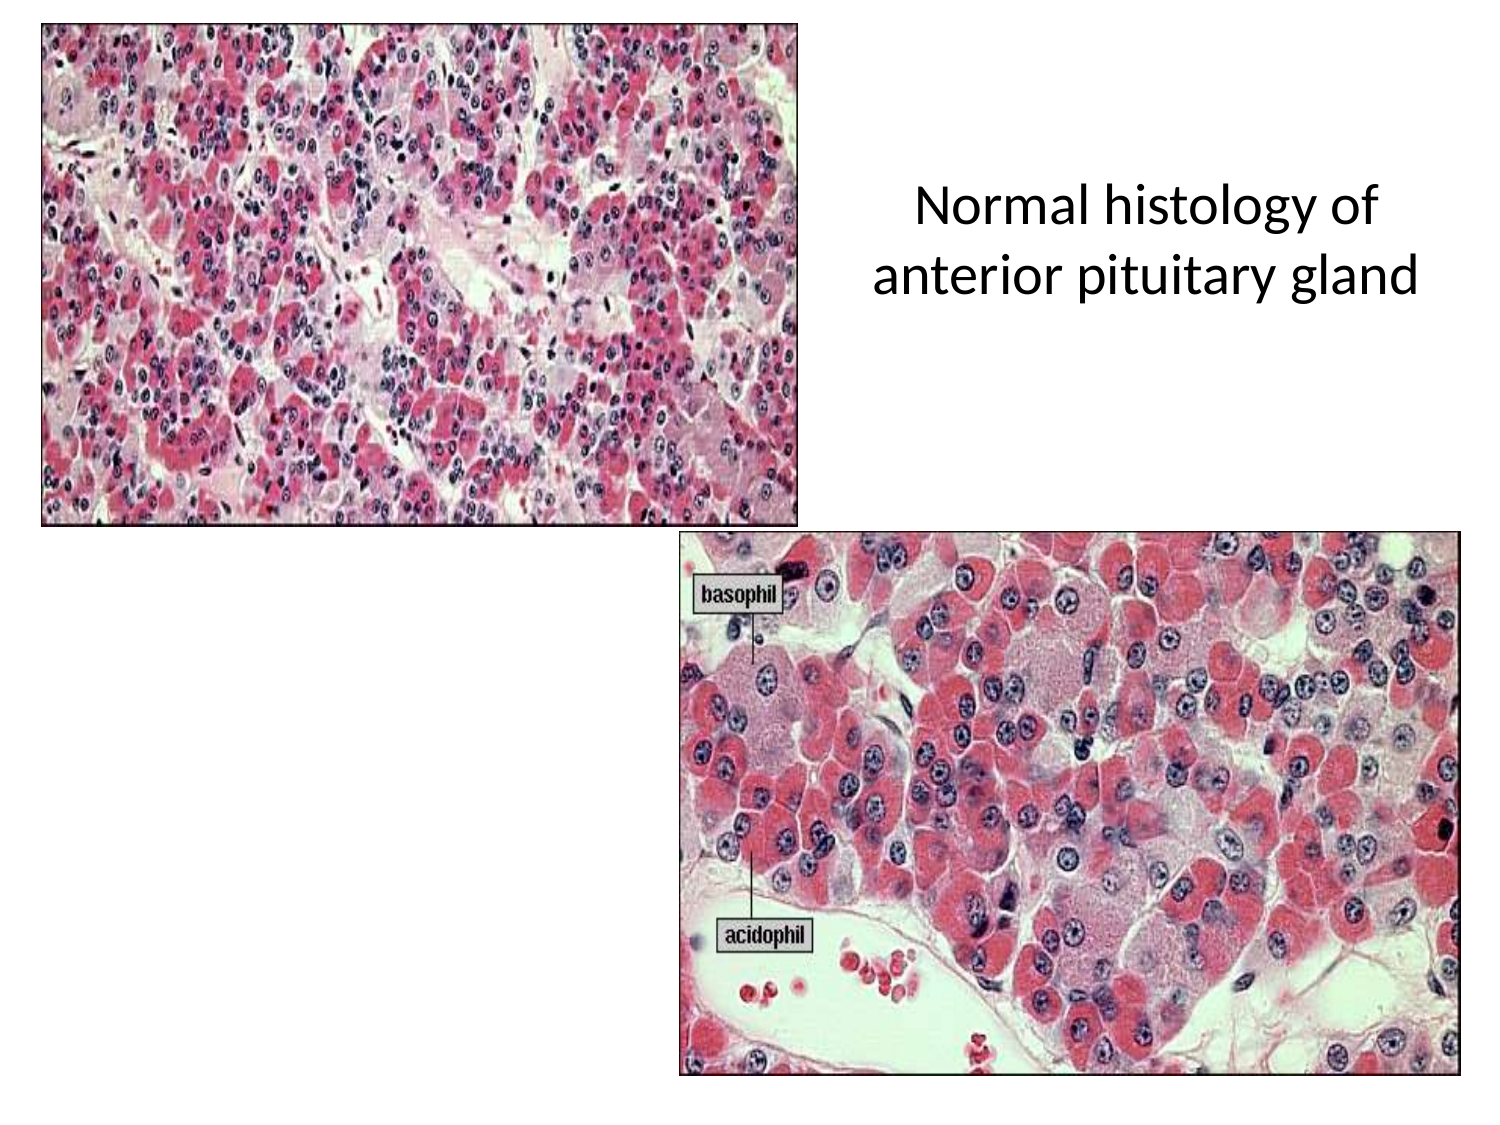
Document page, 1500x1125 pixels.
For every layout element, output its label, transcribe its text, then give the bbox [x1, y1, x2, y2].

title Normal histology of anterior pituitary gland [832, 90, 1461, 383]
picture [678, 531, 1461, 1076]
picture [41, 23, 798, 528]
